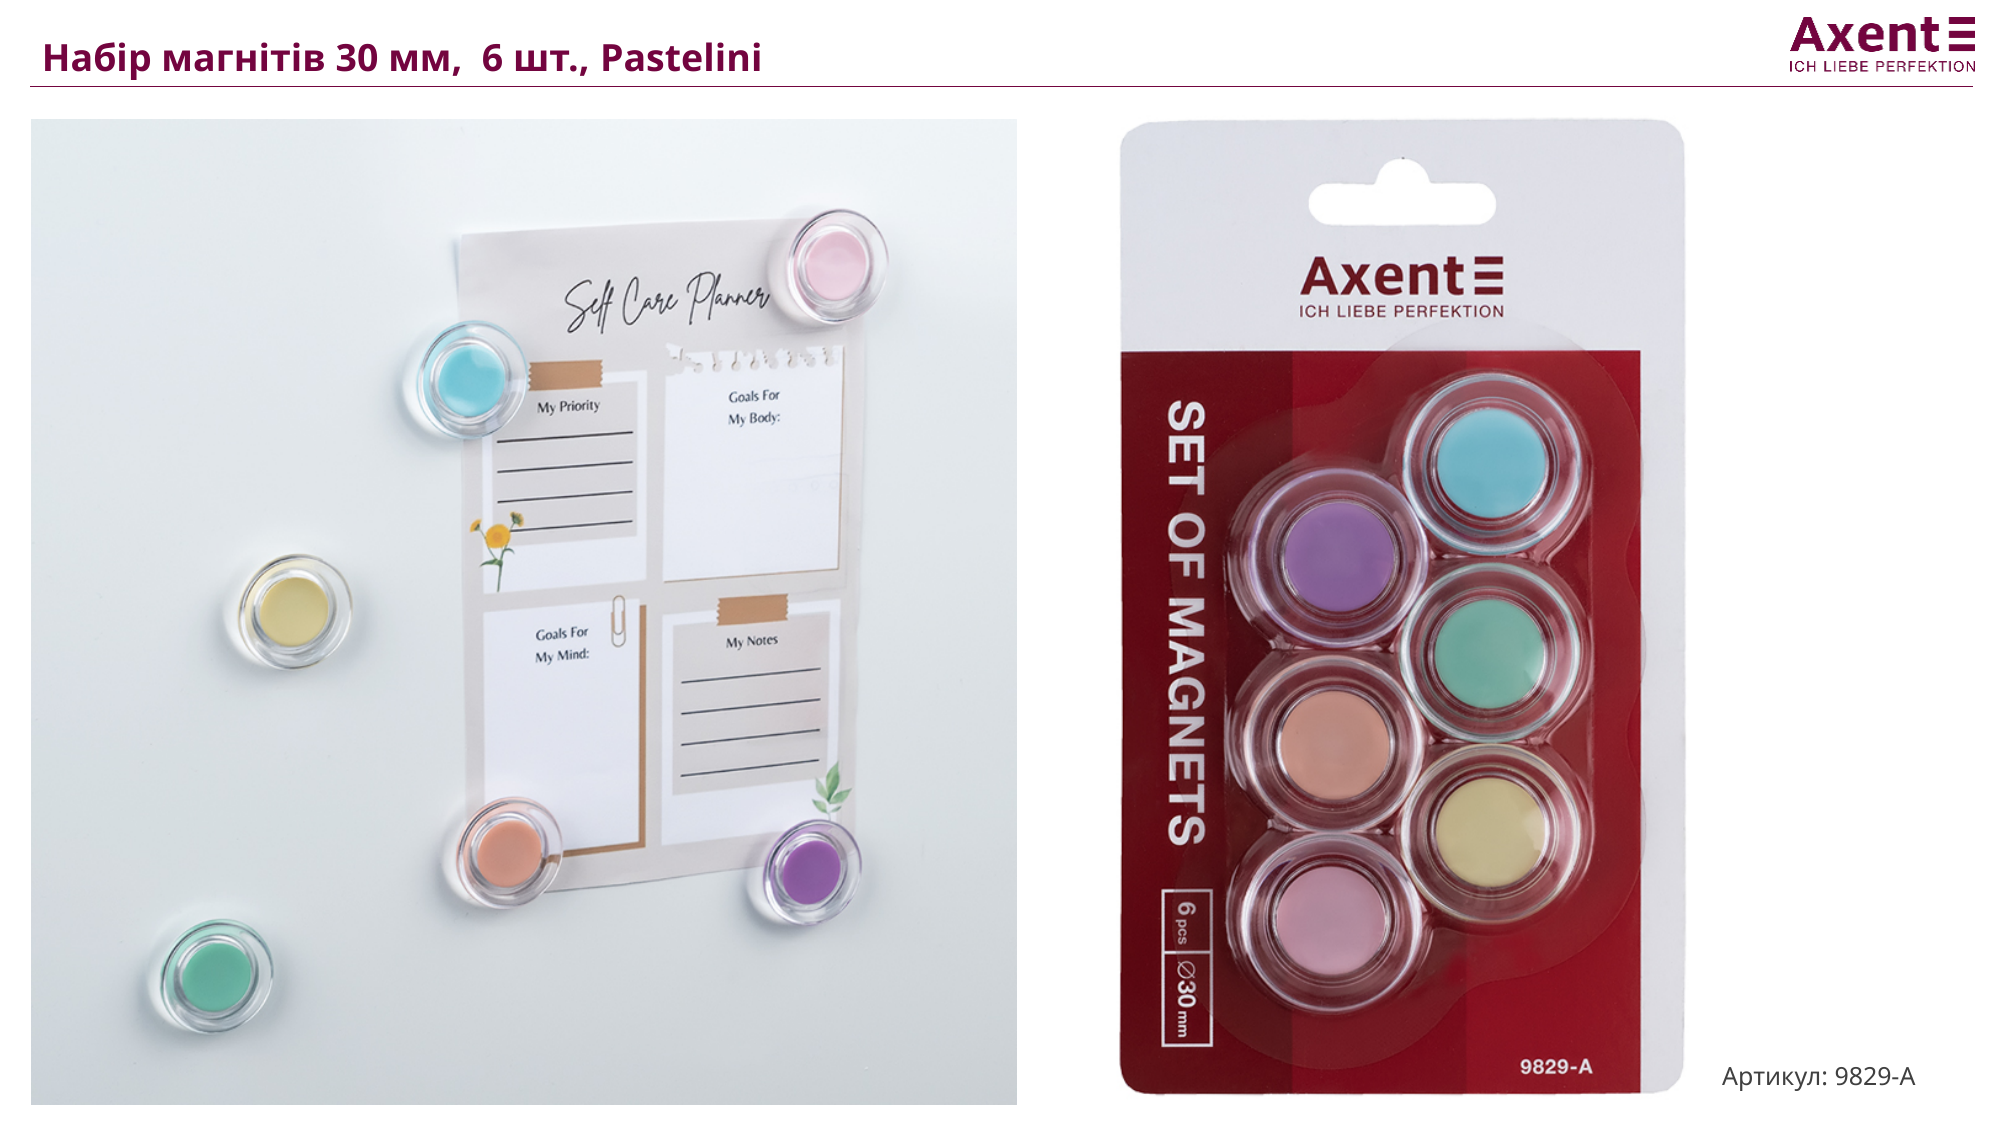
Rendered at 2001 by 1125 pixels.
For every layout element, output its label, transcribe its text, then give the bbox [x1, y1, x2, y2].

text_box Артикул: 9829-А [1712, 1038, 1937, 1098]
picture [1101, 115, 1712, 1100]
picture [1790, 17, 1975, 73]
text_box Набір магнітів 30 мм, 6 шт., Pastelini [27, 4, 1812, 87]
picture [31, 119, 1017, 1105]
